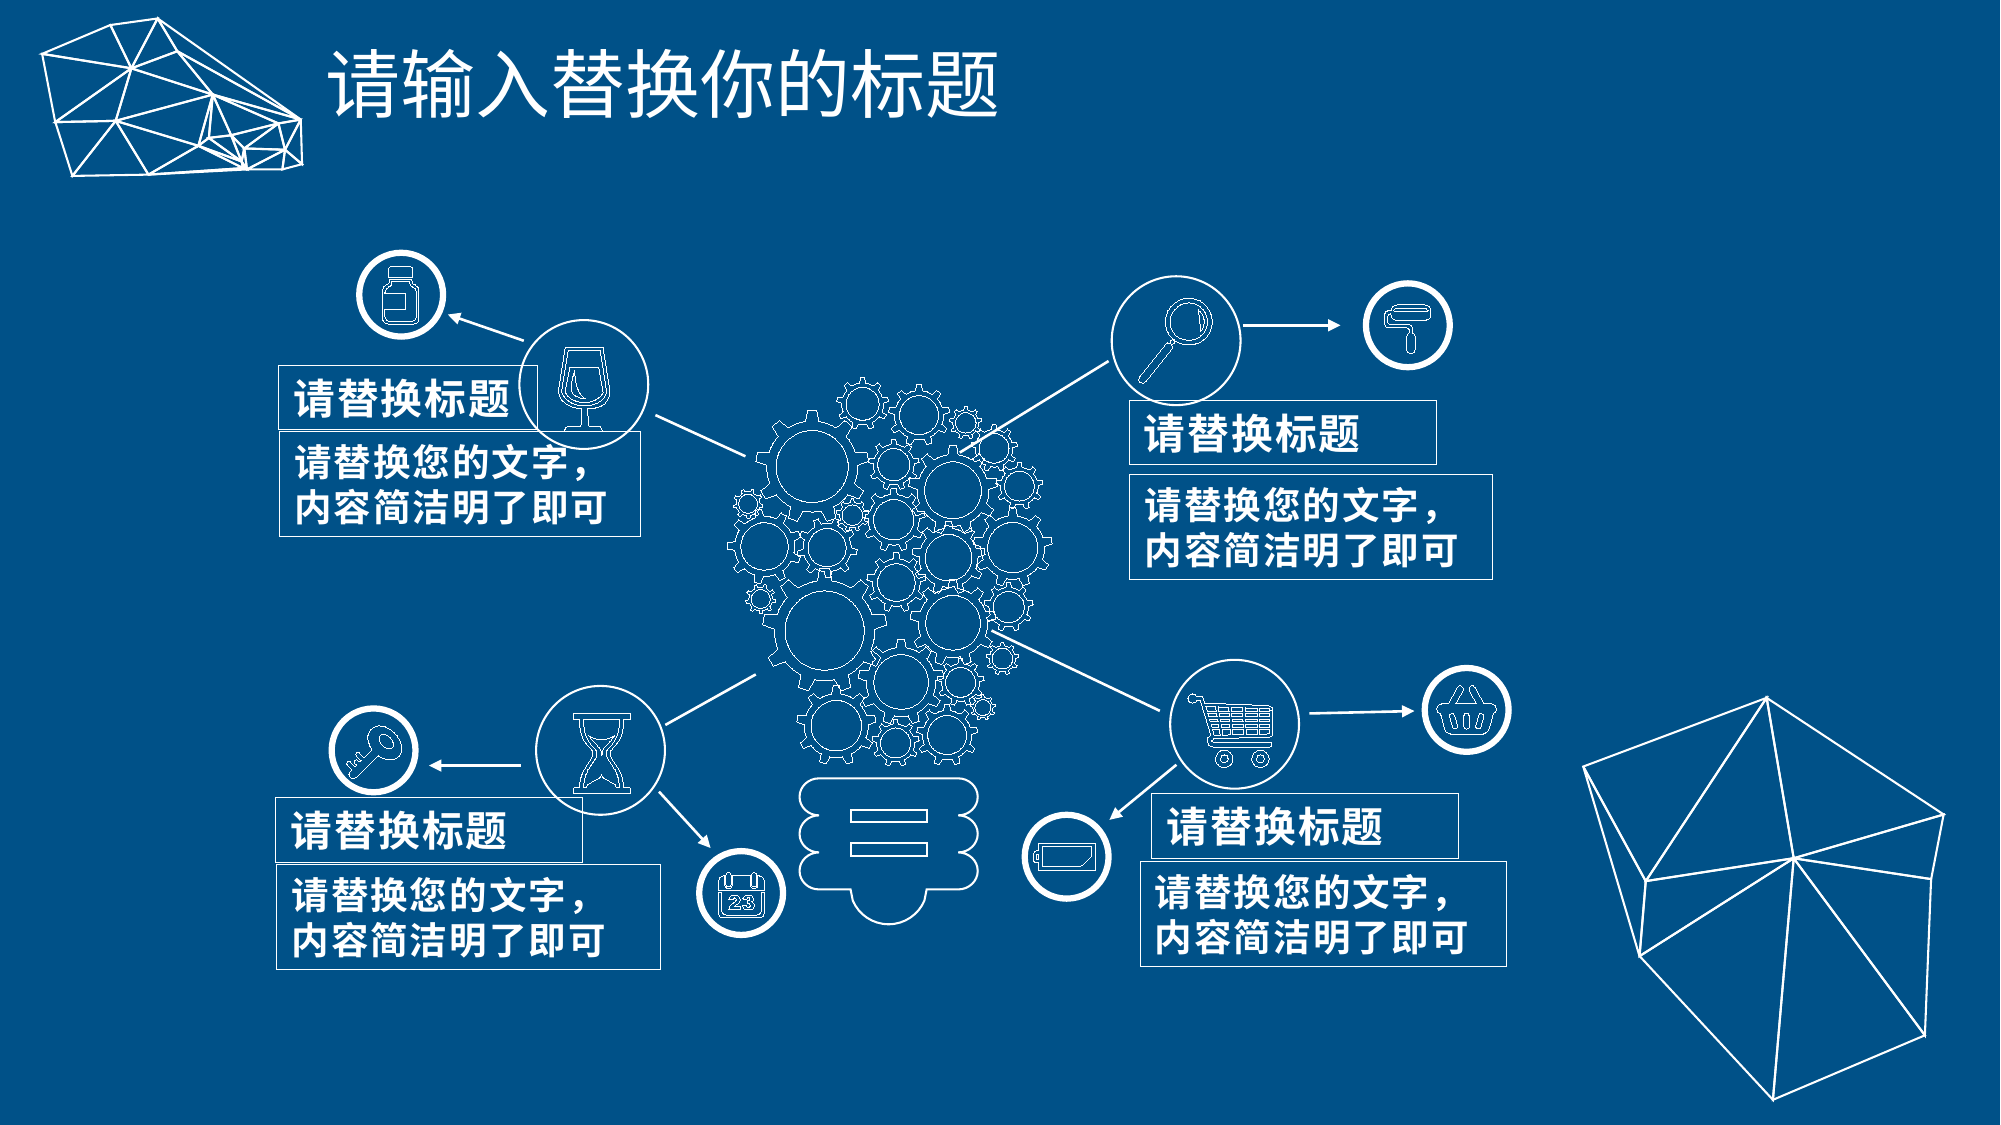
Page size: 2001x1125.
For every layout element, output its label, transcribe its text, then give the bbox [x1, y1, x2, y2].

text_box [1251, 750, 1270, 768]
text_box 请替换您的文字，内容简洁明了即可 [276, 864, 661, 970]
text_box [573, 713, 631, 794]
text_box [665, 674, 756, 725]
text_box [727, 377, 1053, 925]
text_box 请替换您的文字，内容简洁明了即可 [279, 431, 641, 537]
text_box [1110, 275, 1242, 400]
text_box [1109, 764, 1177, 820]
text_box [558, 347, 610, 431]
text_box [1365, 283, 1450, 368]
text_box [658, 791, 711, 848]
text_box 请替换标题 [1151, 793, 1459, 859]
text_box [959, 361, 1109, 453]
text_box [521, 319, 650, 431]
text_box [1424, 667, 1509, 752]
text_box 请替换标题 [278, 365, 538, 430]
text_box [991, 630, 1160, 711]
text_box 请替换标题 [275, 797, 583, 863]
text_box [1024, 814, 1109, 899]
text_box 请替换标题 [1129, 400, 1437, 465]
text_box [699, 851, 784, 935]
text_box 请替换您的文字，内容简洁明了即可 [1129, 474, 1493, 580]
text_box [1187, 693, 1273, 748]
text_box [1169, 658, 1301, 790]
text_box [1138, 298, 1213, 384]
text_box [1309, 710, 1415, 714]
text_box [535, 684, 666, 816]
text_box 请替换您的文字，内容简洁明了即可 [1140, 861, 1507, 967]
text_box 请输入替换你的标题 [310, 30, 1016, 136]
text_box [655, 415, 746, 457]
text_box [447, 314, 524, 341]
text_box [1215, 750, 1233, 768]
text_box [359, 252, 444, 337]
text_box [331, 708, 416, 793]
